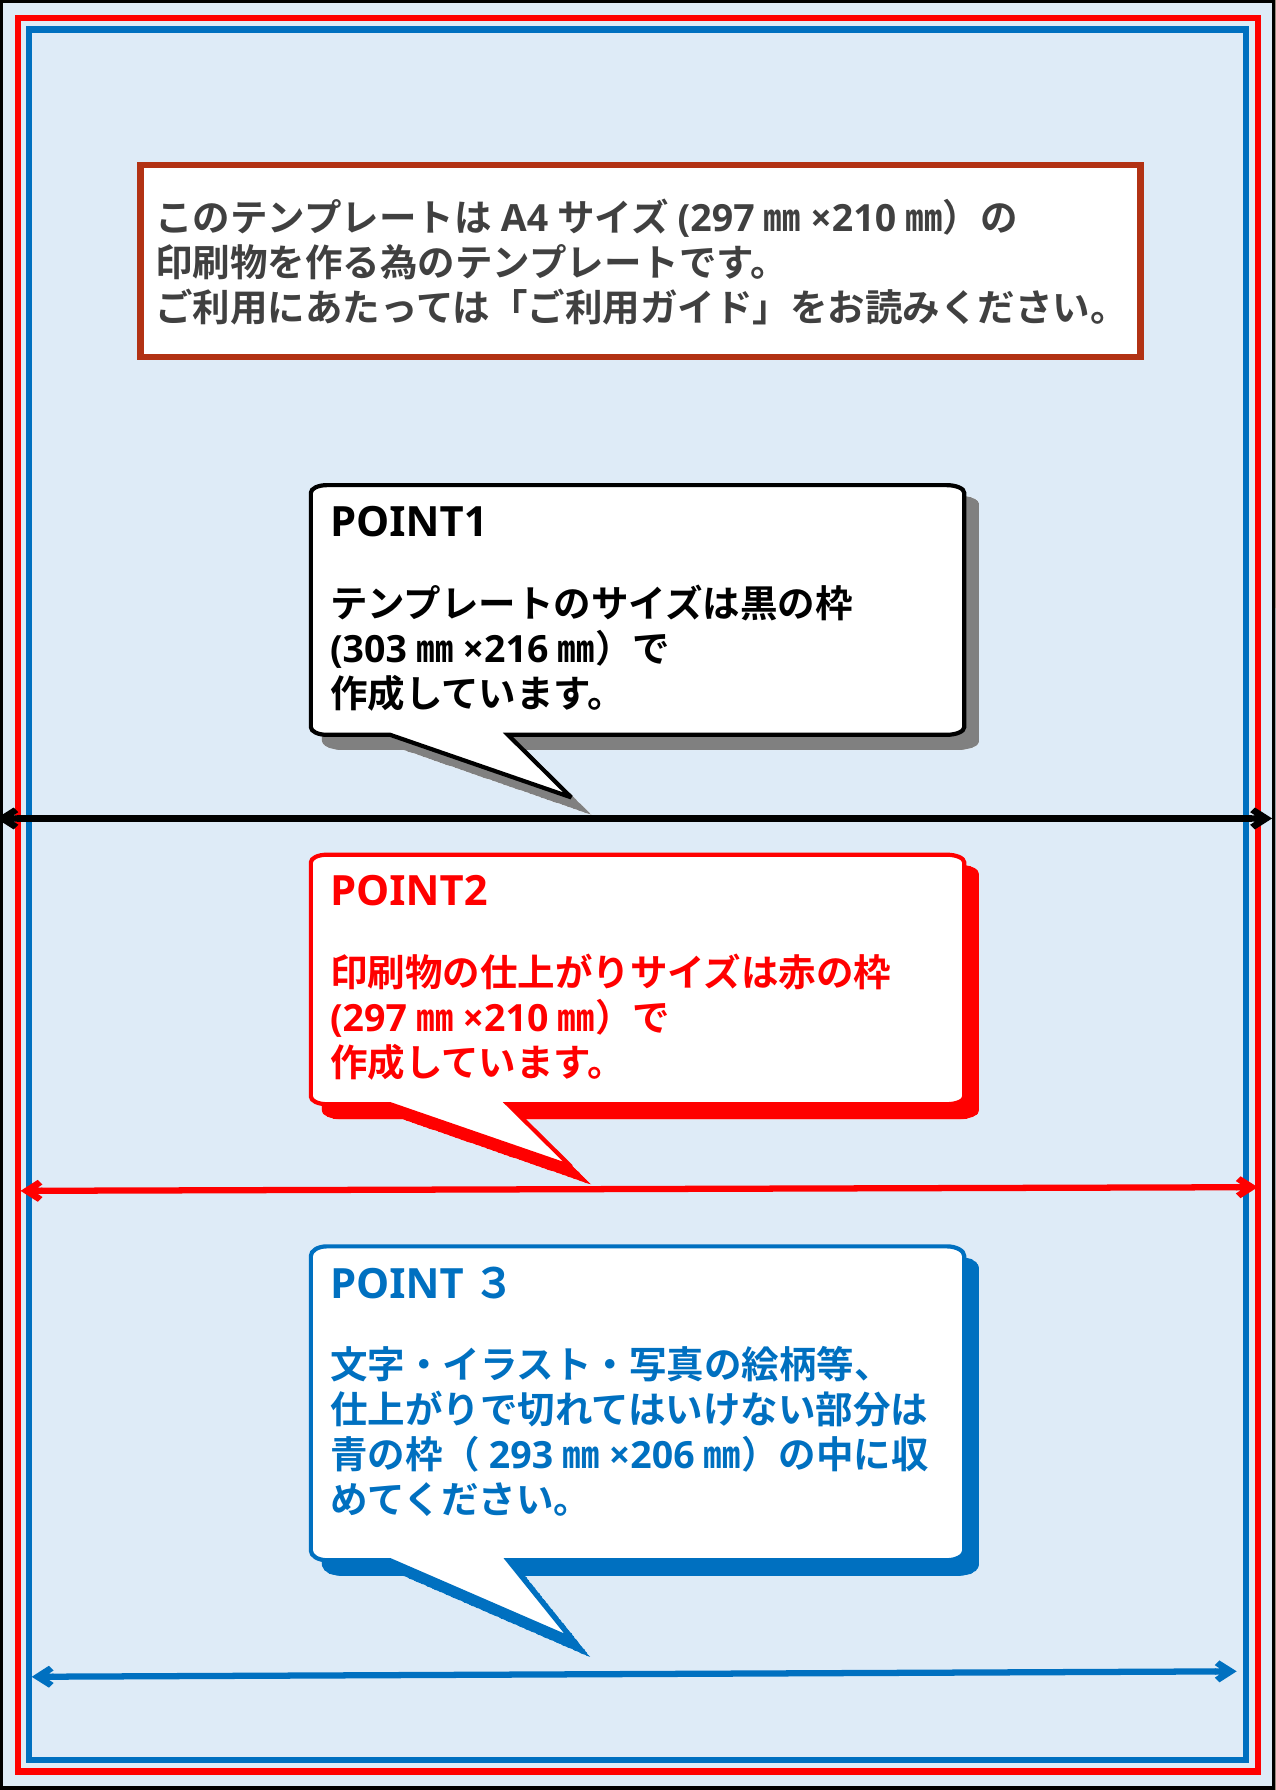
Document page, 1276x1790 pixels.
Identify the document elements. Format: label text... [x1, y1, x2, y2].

text_box POINT３ 文字・イラスト・写真の絵柄等、 仕上がりで切れてはいけない部分は 青の枠（293㎜×206㎜）の中に収めてください。 [310, 1246, 965, 1639]
text_box POINT1 テンプレートのサイズは黒の枠 (303㎜×216㎜）で 作成しています。 [310, 485, 965, 798]
text_box [28, 1191, 1247, 1761]
text_box [0, 0, 1276, 1790]
text_box [17, 822, 1259, 1773]
text_box POINT2 印刷物の仕上がりサイズは赤の枠(297㎜×210㎜）で 作成しています。 [310, 854, 965, 1167]
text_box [31, 1671, 1237, 1677]
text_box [20, 1187, 1258, 1191]
text_box [17, 17, 1259, 815]
text_box このテンプレートはA4サイズ(297㎜×210㎜）の 印刷物を作る為のテンプレートです。 ご利用にあたっては「ご利用ガイド」をお読みください。 [140, 164, 1142, 358]
text_box [28, 822, 1247, 1187]
text_box [28, 28, 1247, 815]
